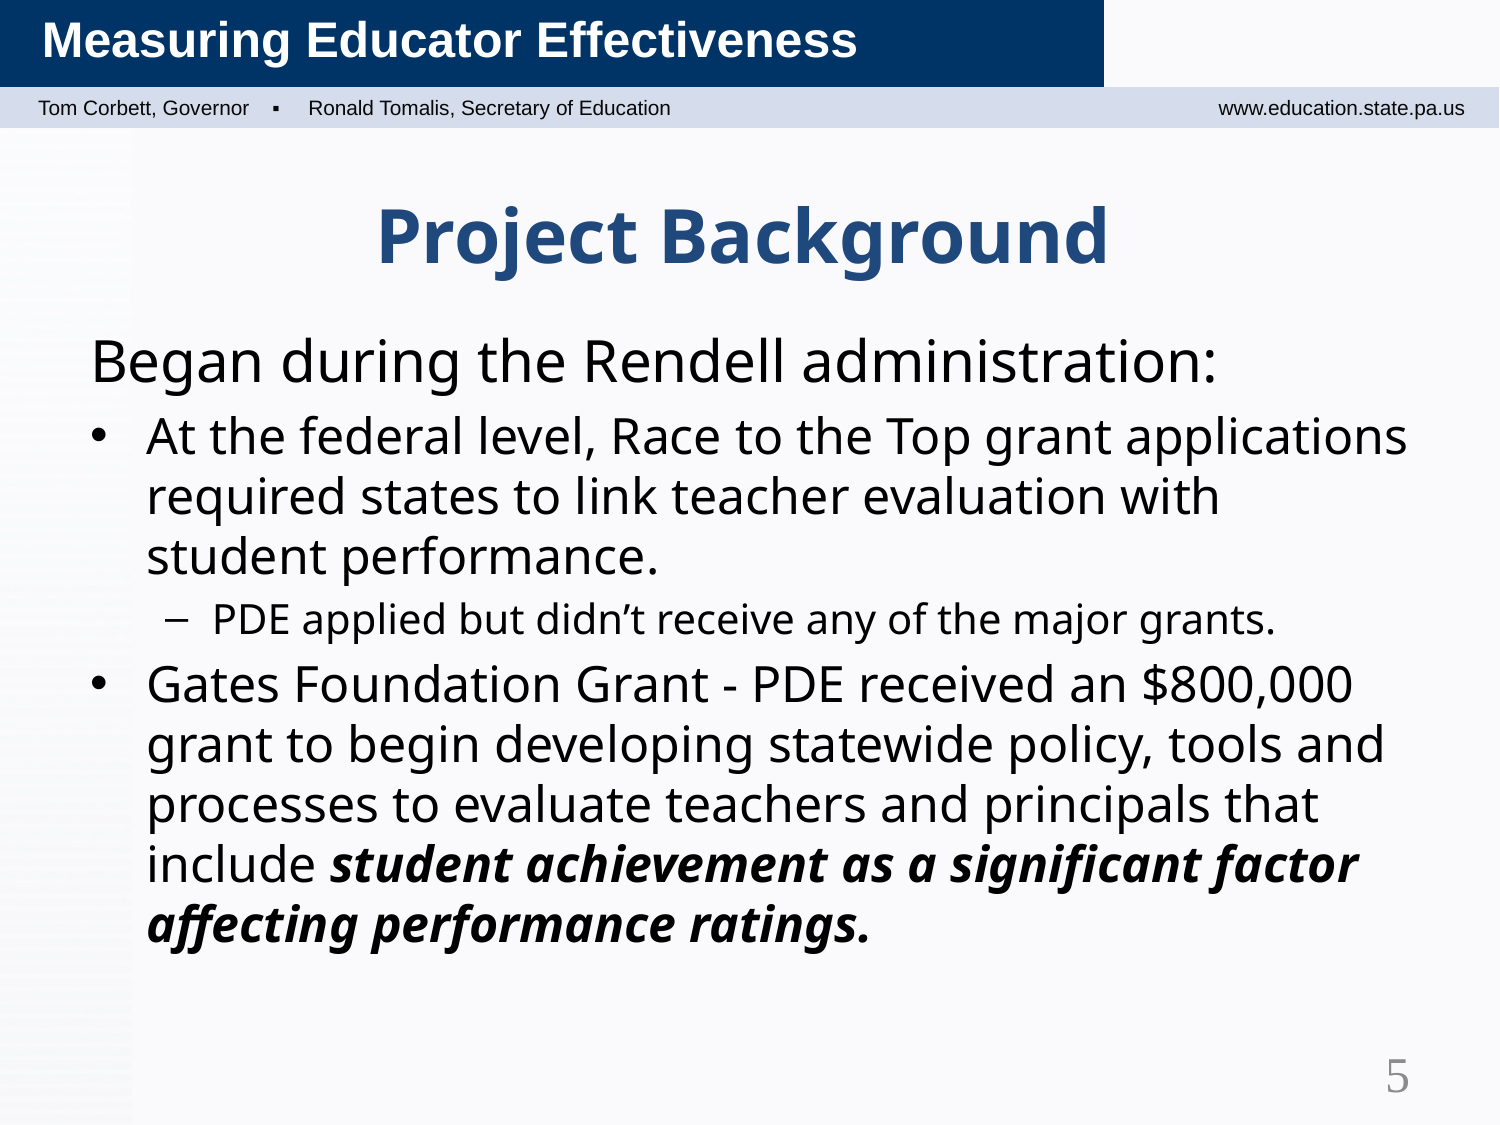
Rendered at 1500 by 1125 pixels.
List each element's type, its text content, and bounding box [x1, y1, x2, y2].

picture [0, 0, 1500, 1125]
slide_number 5 [1074, 1042, 1425, 1103]
list Began during the Rendell administration: At the federal level, Race to the Top grant applications required states to link teacher evaluation with student performance. PDE applied but didn’t receive any of the major grants. Gates Foundation Grant - PDE received an $800,000 grant to begin developing statewide policy, tools and processes to evaluate teachers and principals that include student achievement as a significant factor affecting performance ratings. [75, 316, 1425, 1056]
title Project Background [60, 170, 1427, 297]
